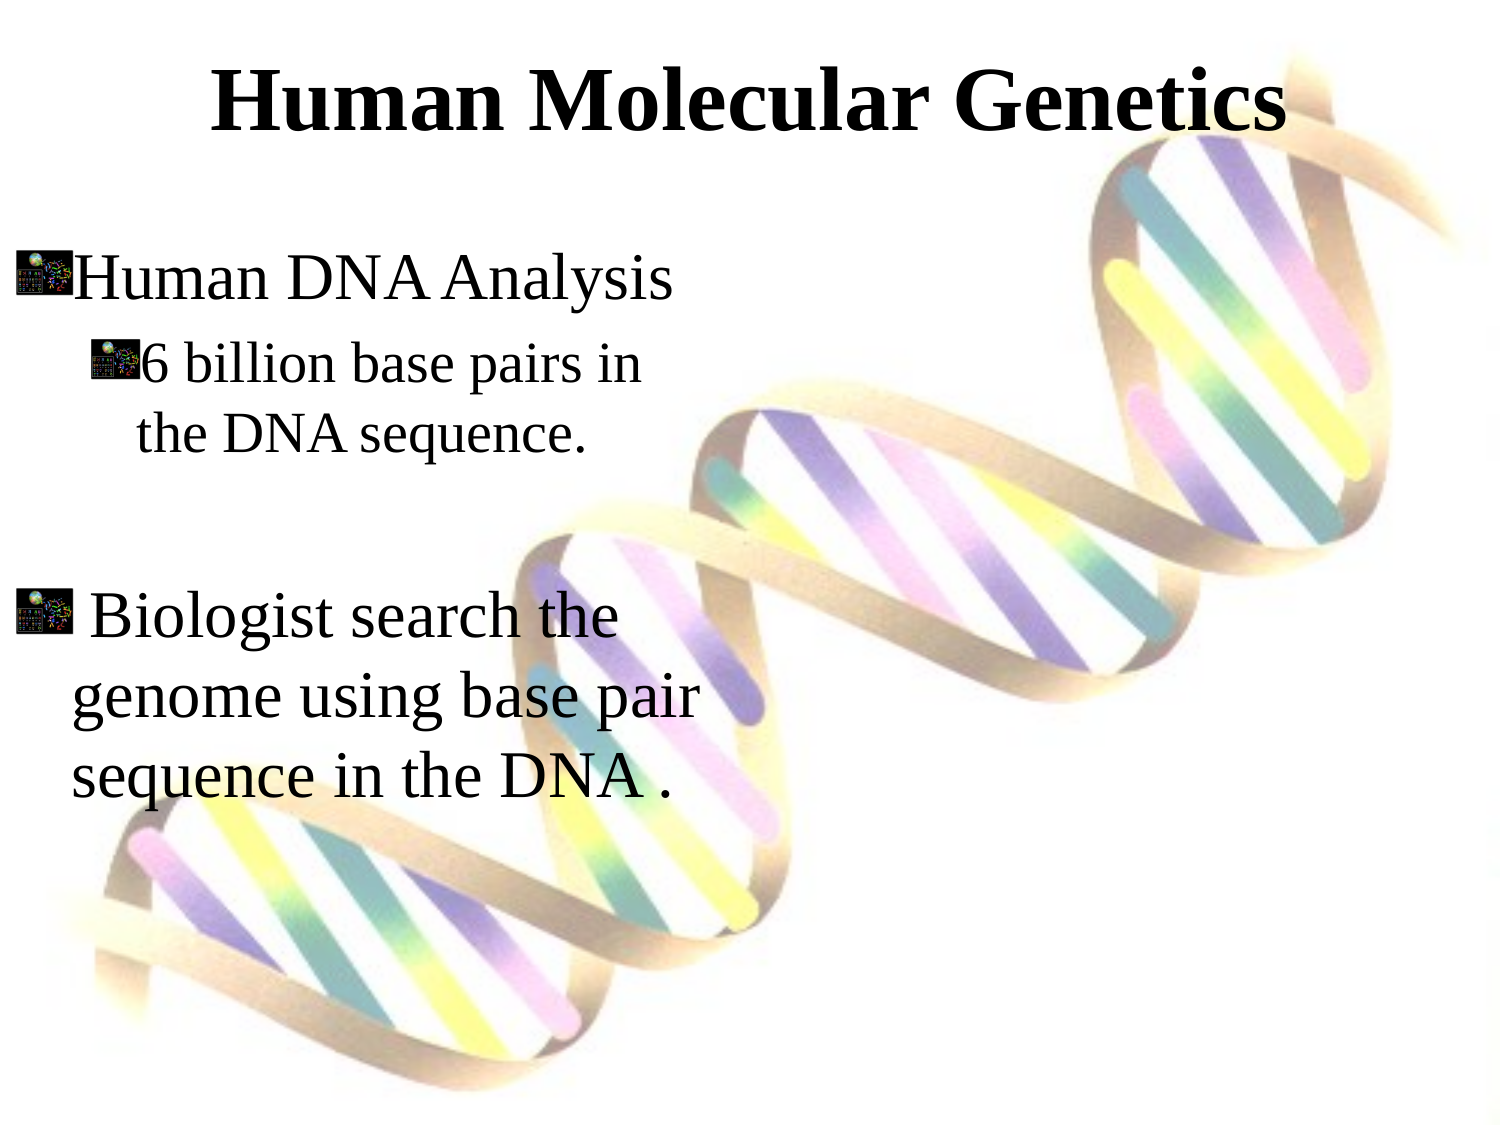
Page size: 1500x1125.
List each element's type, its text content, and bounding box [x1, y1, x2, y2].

picture [15, 587, 74, 635]
picture [15, 249, 74, 296]
title Human Molecular Genetics [75, 0, 1425, 188]
list Human DNA Analysis 6 billion base pairs in the DNA sequence. Biologist search the genome using base pair sequence in the DNA . [0, 224, 725, 1100]
picture [90, 338, 141, 380]
